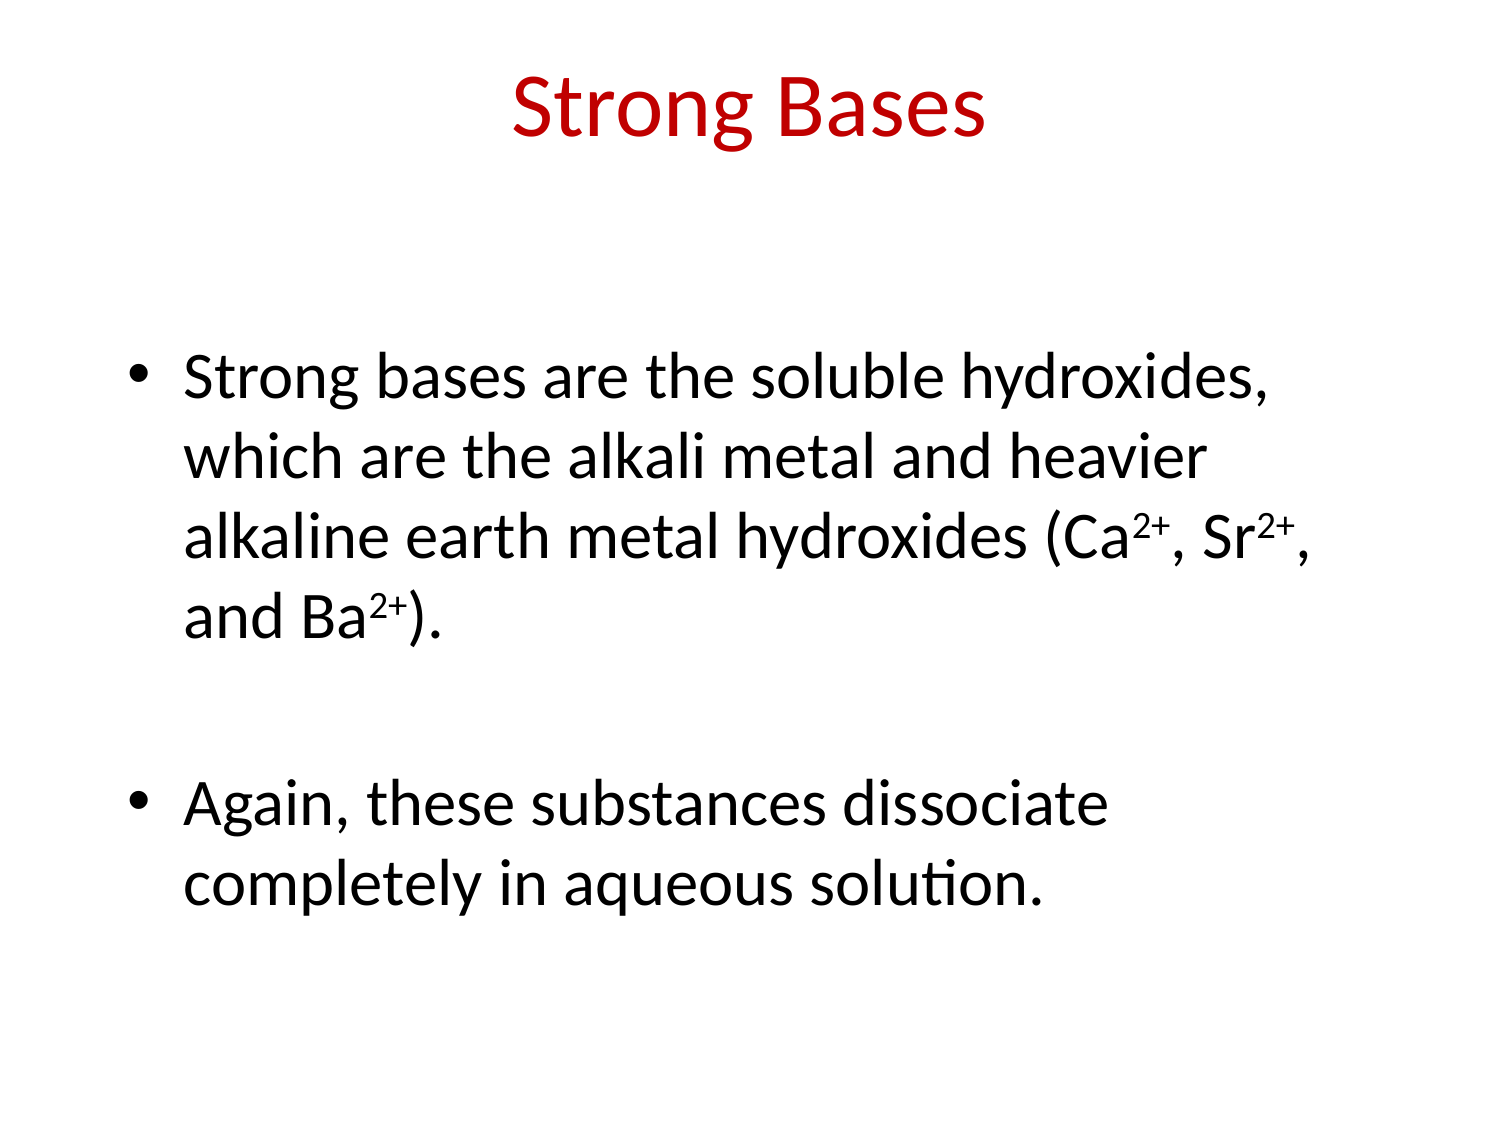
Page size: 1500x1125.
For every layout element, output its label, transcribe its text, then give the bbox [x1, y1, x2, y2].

text_box Strong bases are the soluble hydroxides, which are the alkali metal and heavier alkaline earth metal hydroxides (Ca2+, Sr2+, and Ba2+). Again, these substances dissociate completely in aqueous solution. [112, 324, 1388, 1000]
text_box Strong Bases [0, 37, 1500, 225]
